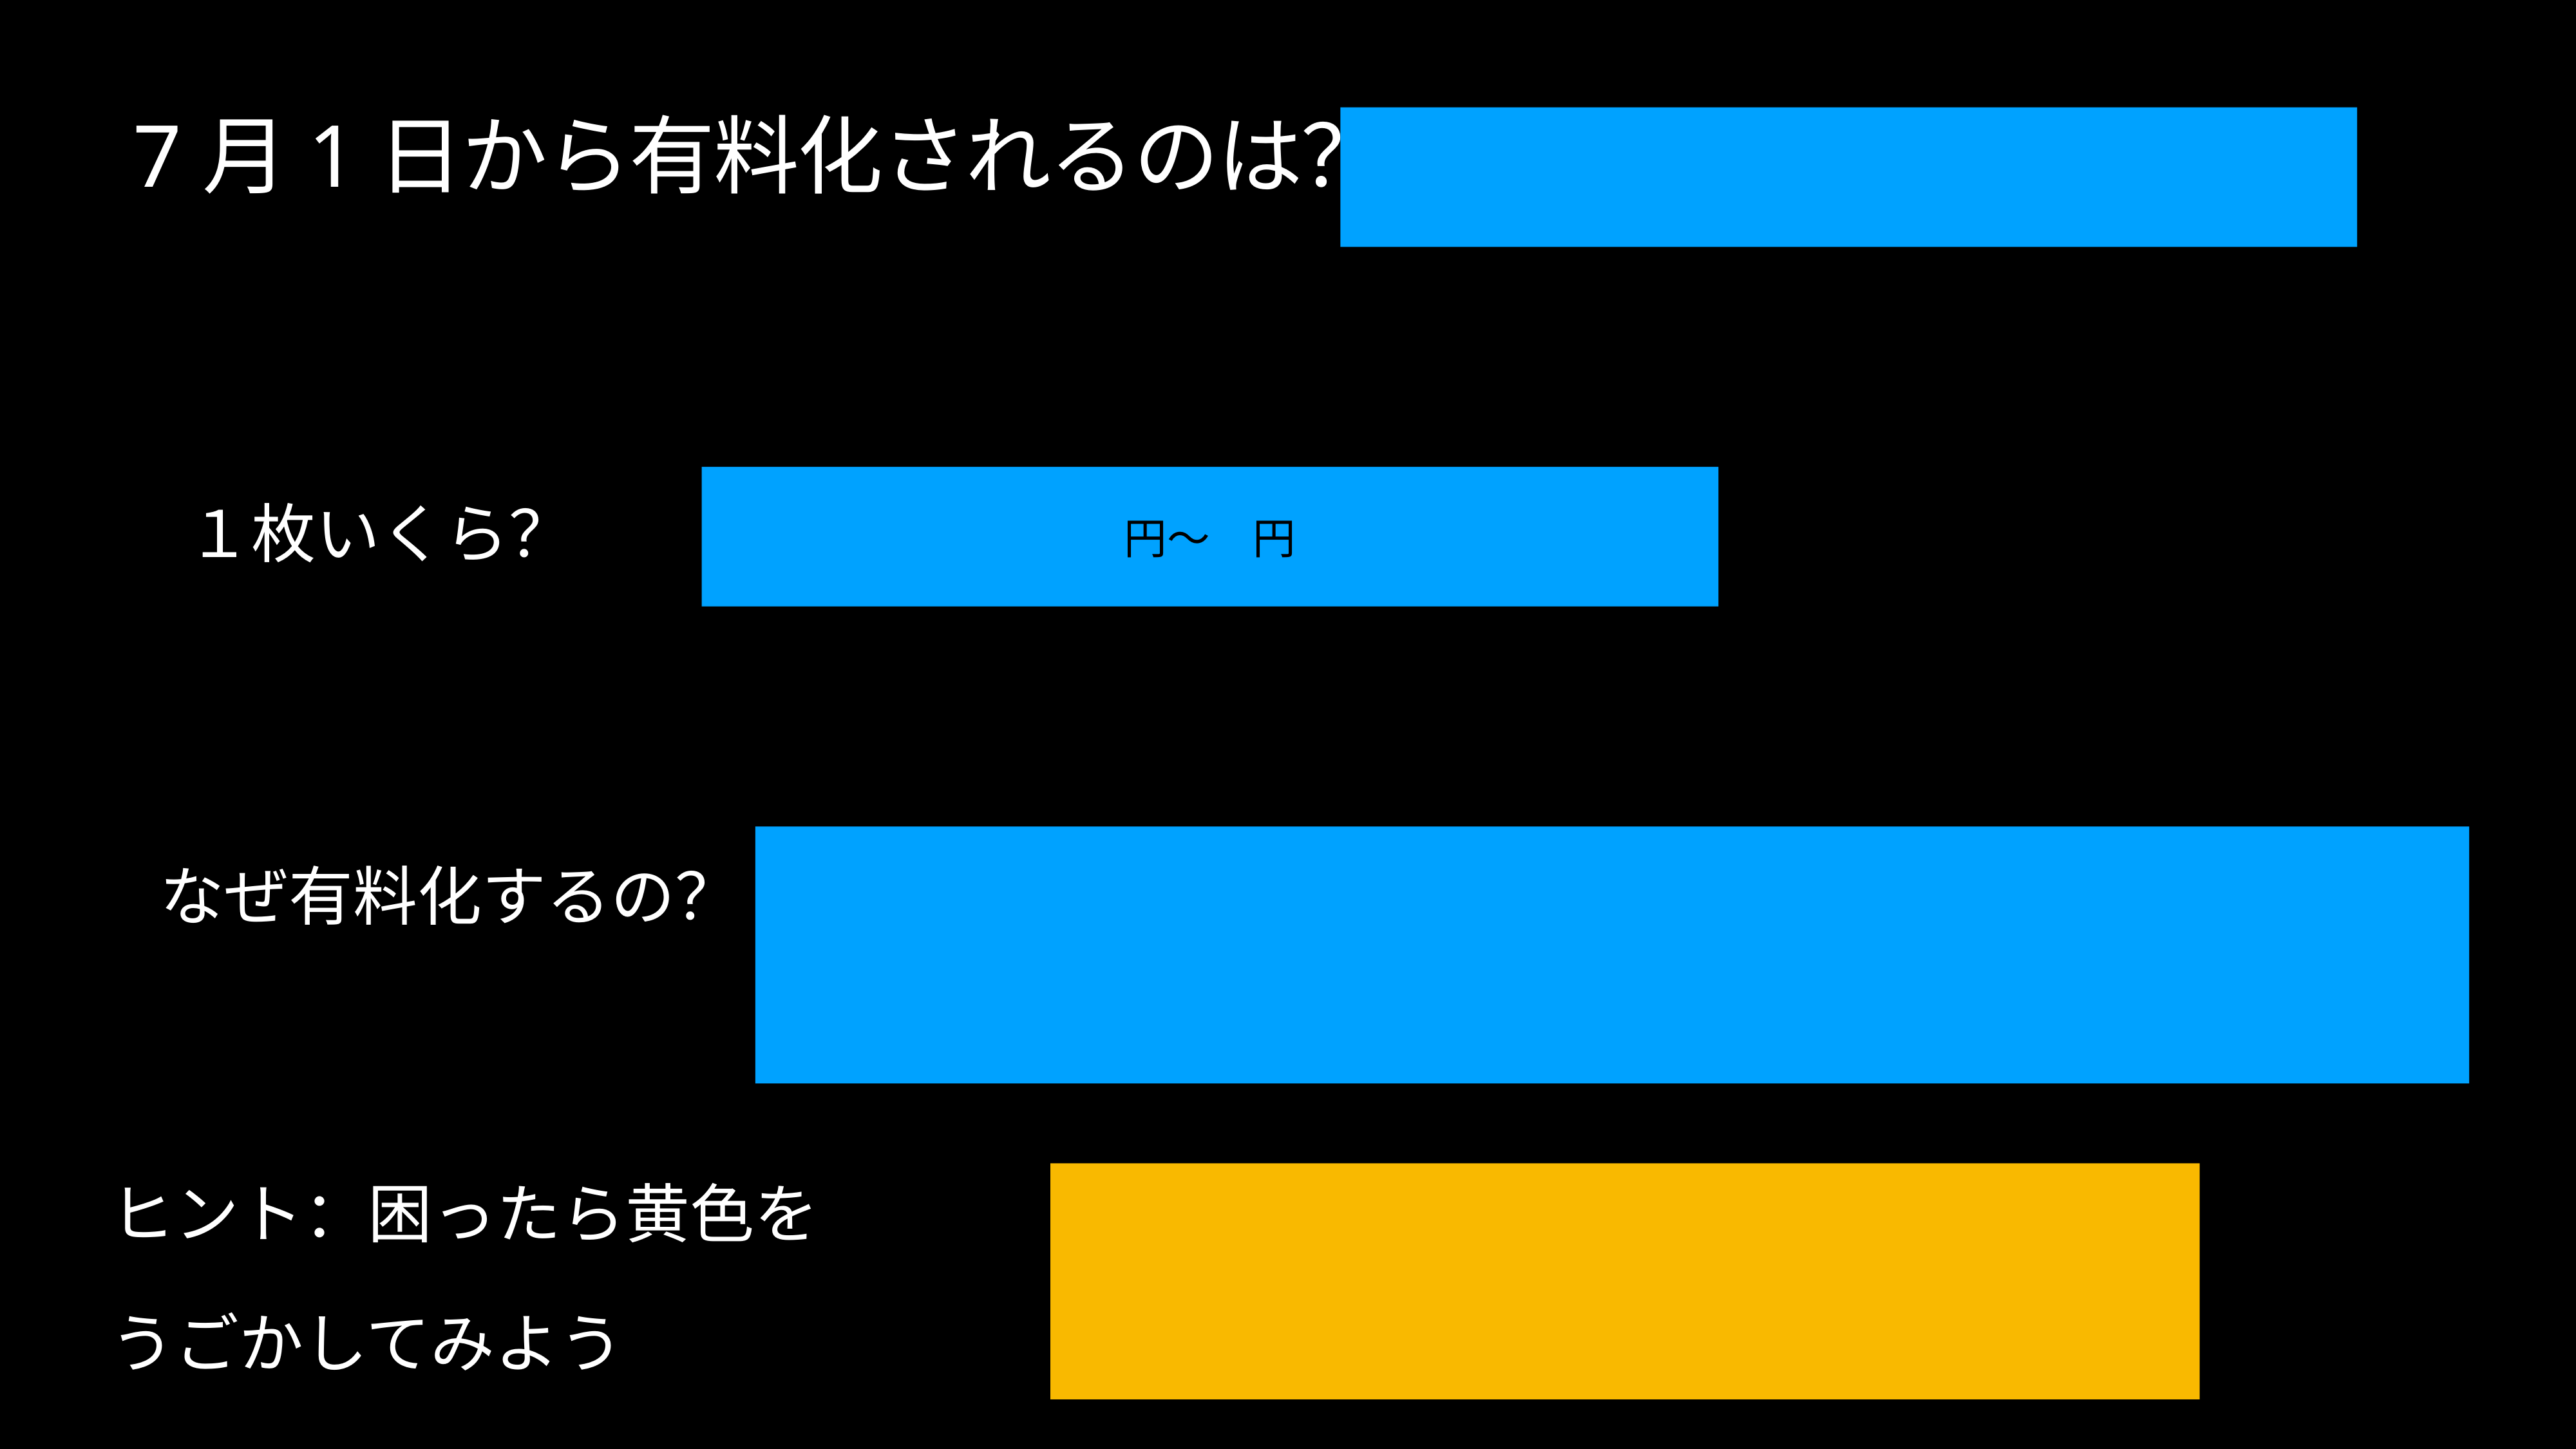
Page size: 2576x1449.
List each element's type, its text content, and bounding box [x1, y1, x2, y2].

text_box [755, 826, 2470, 1084]
text_box 円〜 円 [701, 466, 1719, 607]
text_box [1340, 107, 2358, 247]
text_box [1050, 1163, 2200, 1399]
text_box ヒント：困ったら黄色を うごかしてみよう [105, 1176, 825, 1387]
text_box １枚いくら？ [181, 497, 579, 577]
text_box なぜ有料化するの？ [155, 858, 746, 939]
title 7月1日から有料化されるのは？ [127, 92, 2449, 232]
